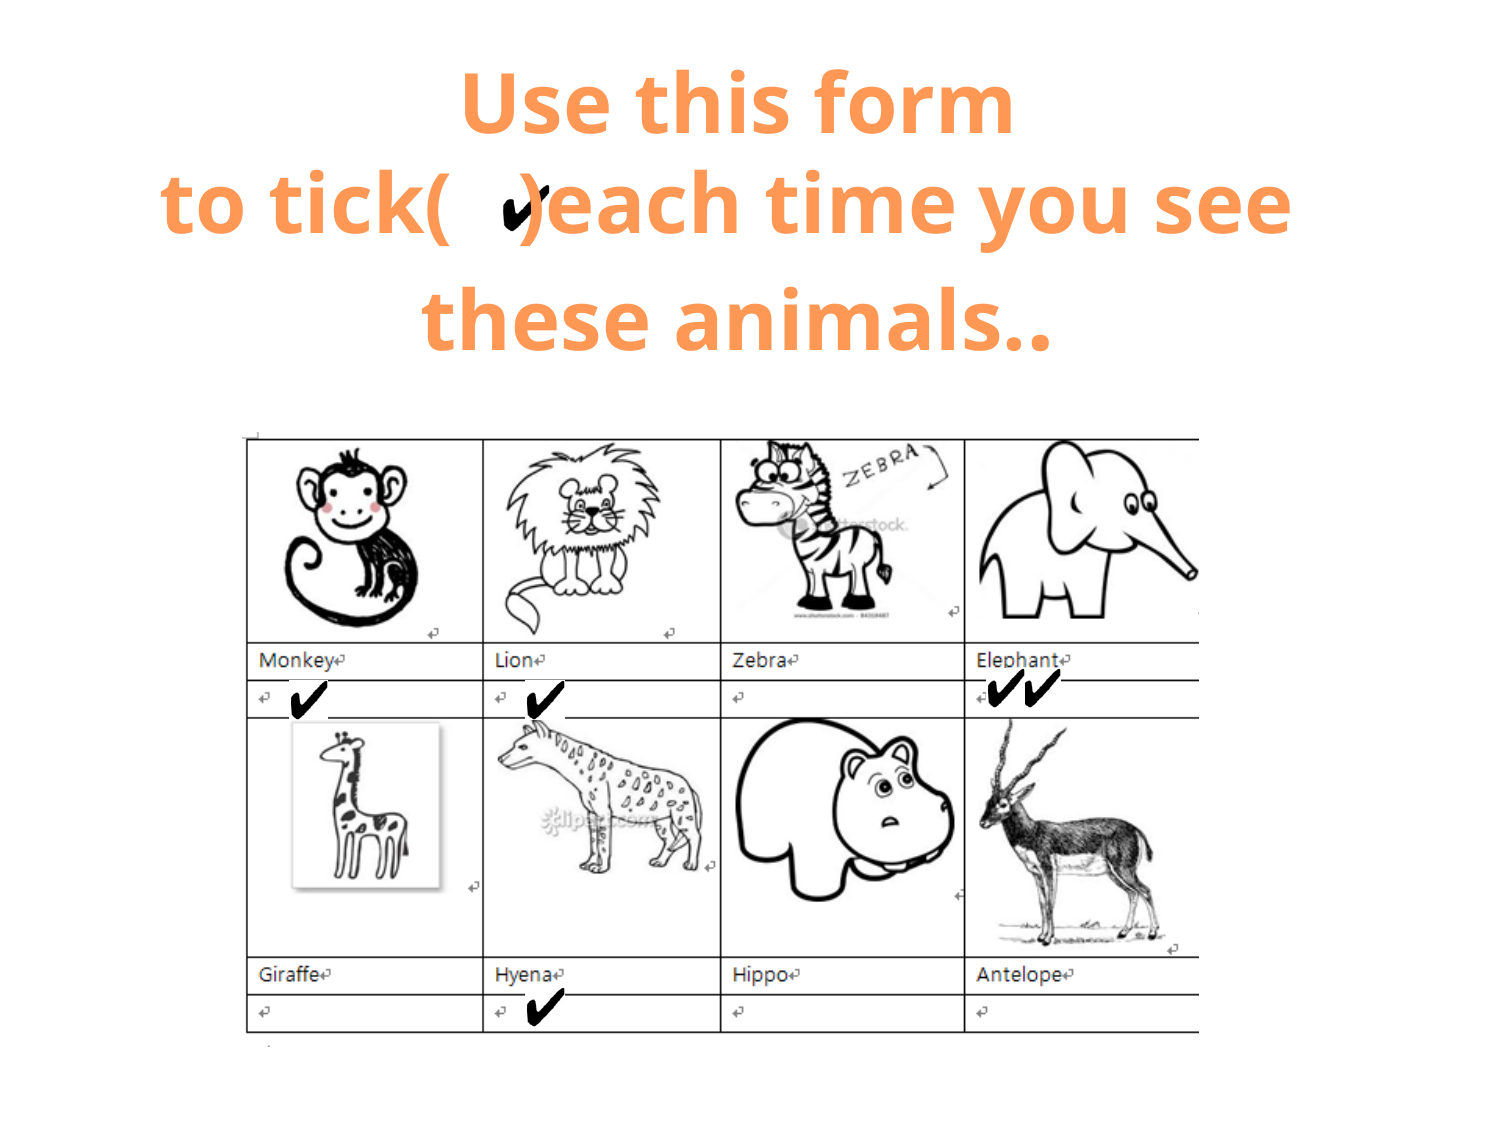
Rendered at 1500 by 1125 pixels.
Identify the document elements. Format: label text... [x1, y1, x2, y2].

picture [241, 432, 1200, 1048]
picture [501, 184, 550, 232]
text_box Use this form to tick( )each time you see these animals.. [123, 42, 1353, 378]
